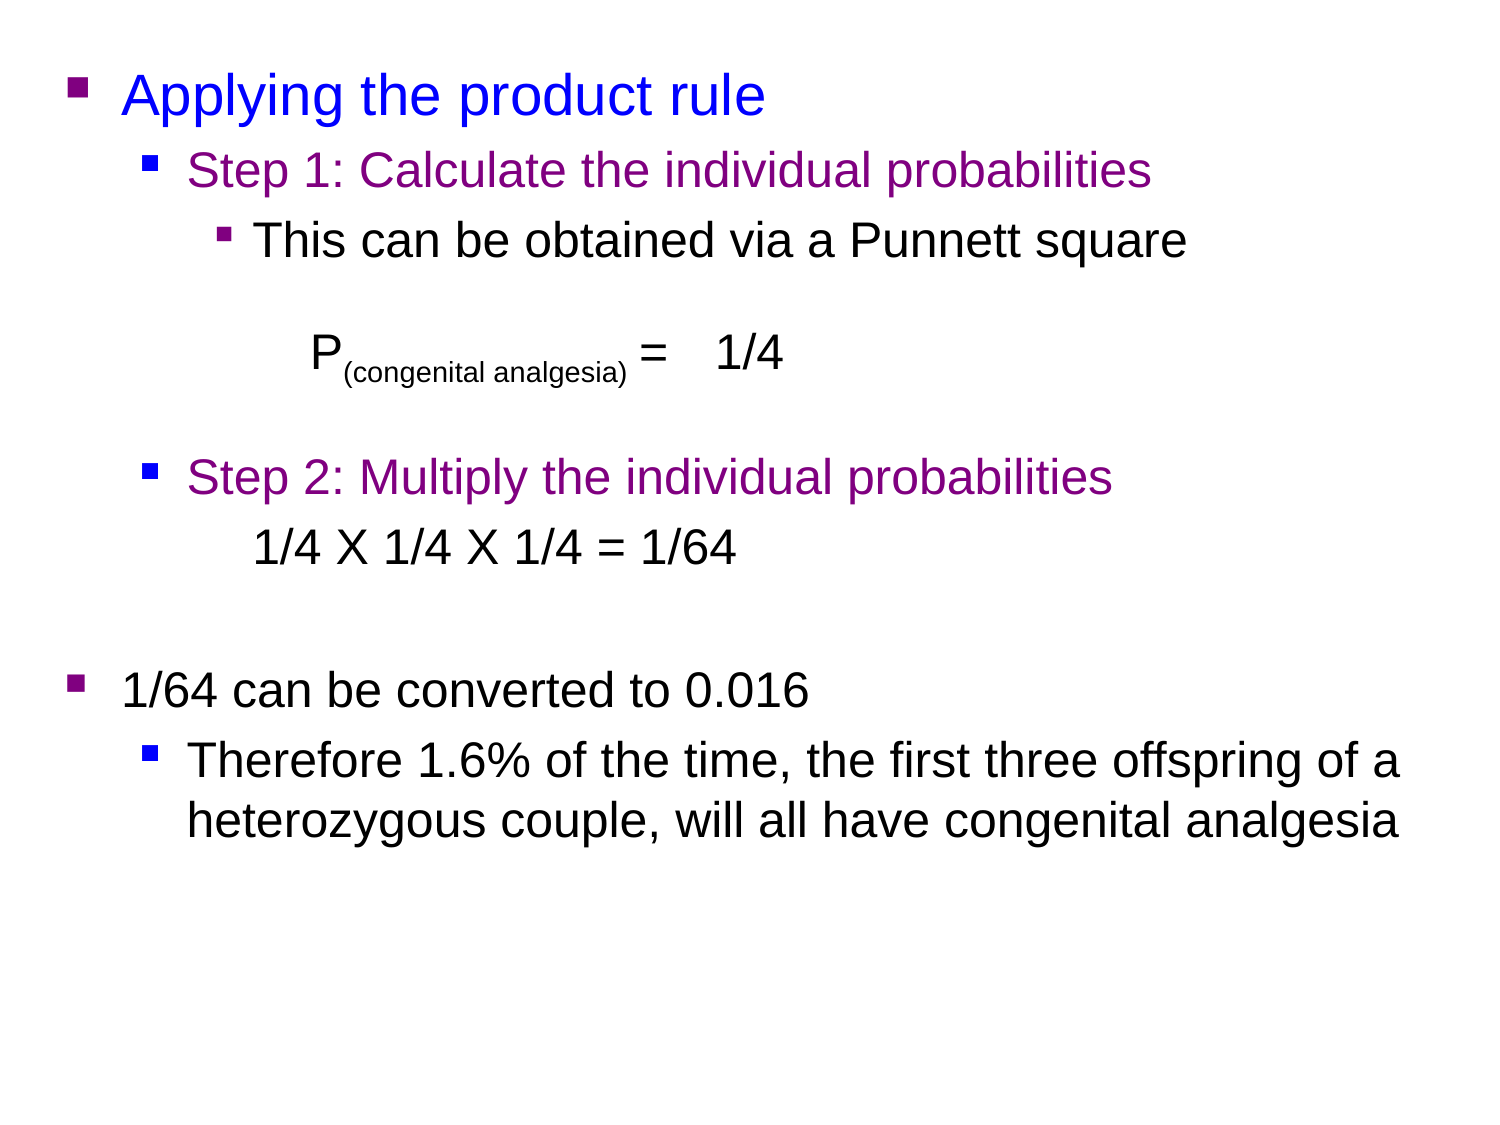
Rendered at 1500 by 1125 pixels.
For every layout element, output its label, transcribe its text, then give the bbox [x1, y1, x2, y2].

text_box P(congenital analgesia) = [295, 312, 684, 396]
text_box Applying the product rule Step 1: Calculate the individual probabilities This can be obtained via a Punnett square [49, 50, 1400, 437]
text_box 1/4 [700, 312, 814, 388]
text_box Step 2: Multiply the individual probabilities 1/4 X 1/4 X 1/4 = 1/64 [49, 437, 1400, 613]
text_box 1/64 can be converted to 0.016 Therefore 1.6% of the time, the first three offspring of a heterozygous couple, will all have congenital analgesia [50, 650, 1438, 913]
